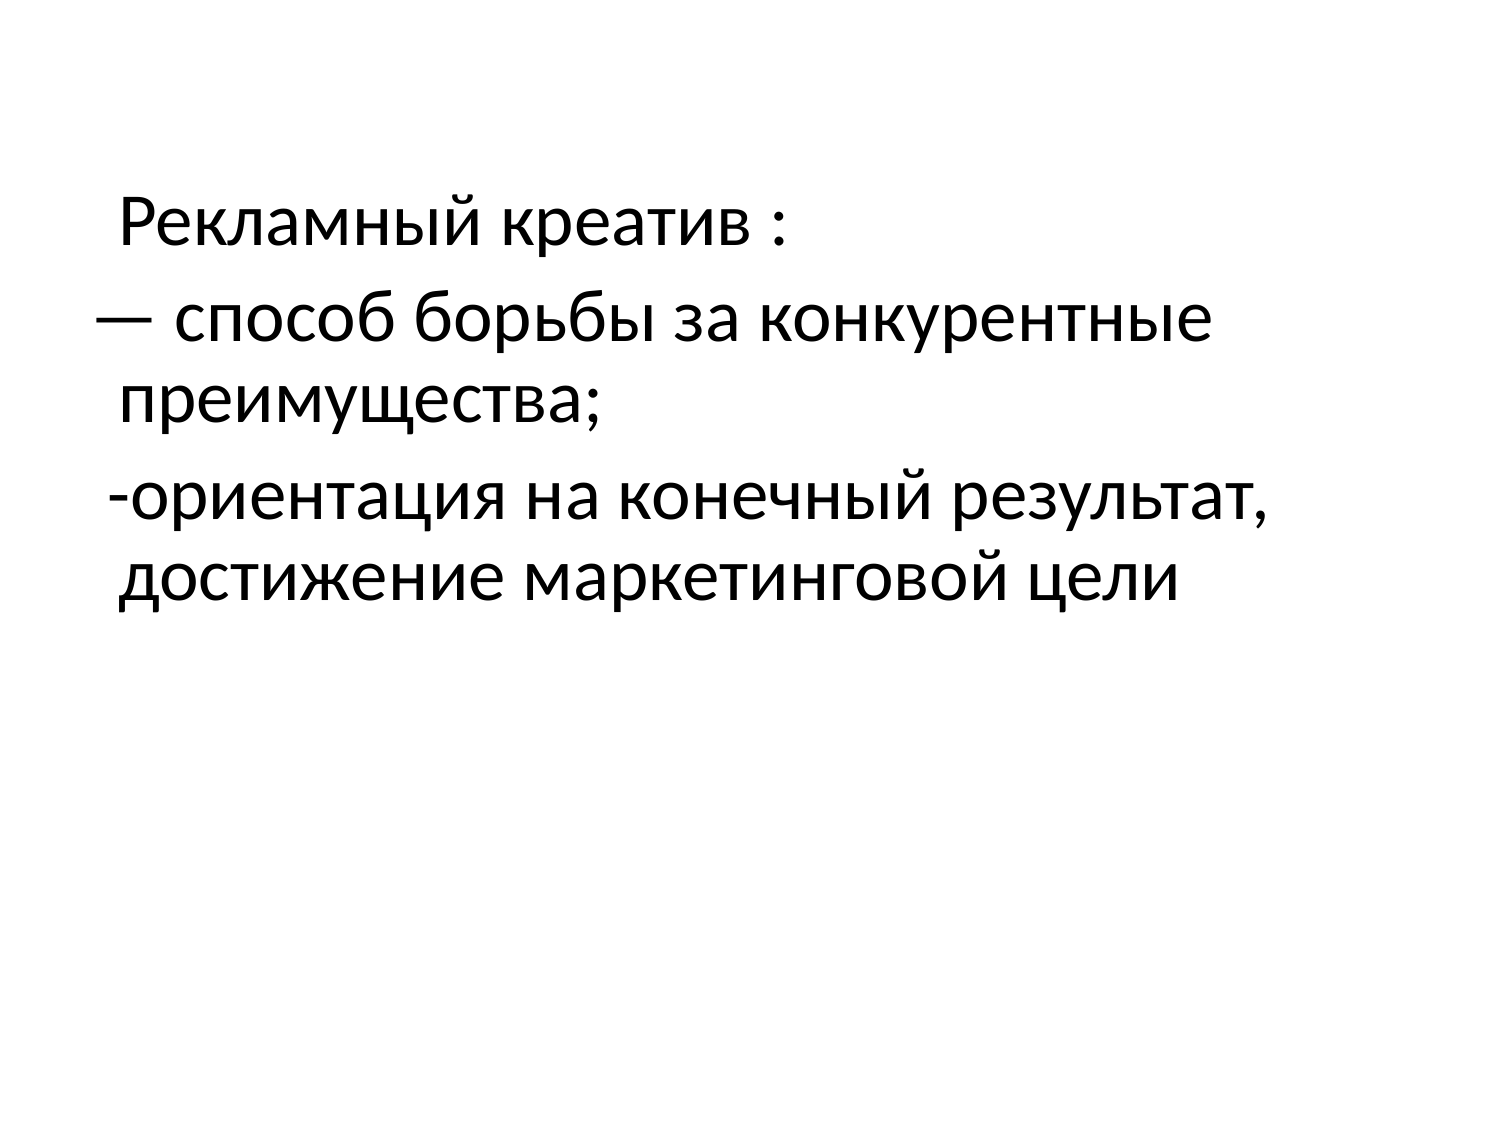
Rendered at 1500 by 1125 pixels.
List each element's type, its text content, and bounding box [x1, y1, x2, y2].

list Рекламный креатив : — способ борьбы за конкурентные преимущества; -ориентация на конечный результат, достижение маркетинговой цели [75, 172, 1425, 1079]
